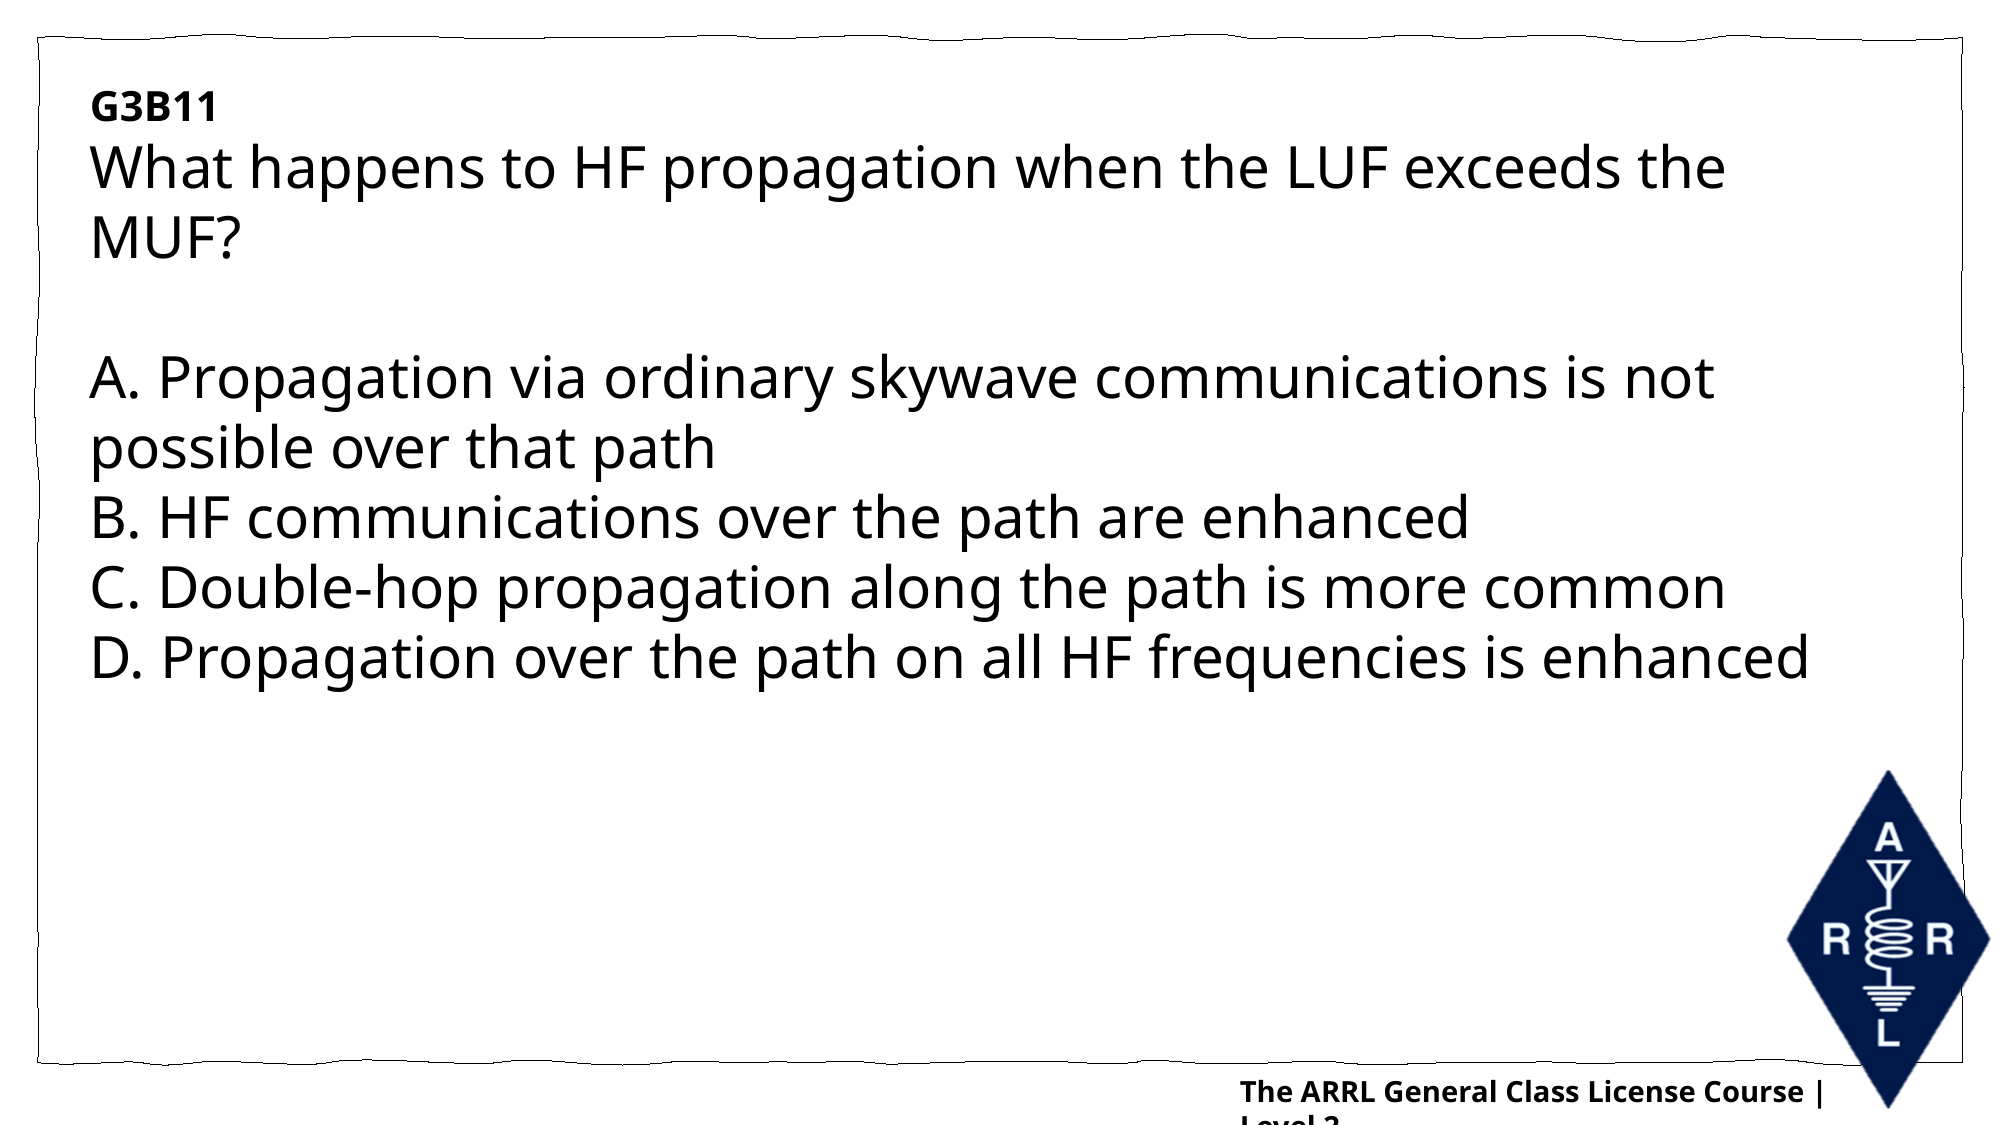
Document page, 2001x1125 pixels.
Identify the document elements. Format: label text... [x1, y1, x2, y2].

picture [1773, 752, 1999, 1125]
text_box G3B11 What happens to HF propagation when the LUF exceeds the MUF? A. Propagation via ordinary skywave communications is not possible over that path B. HF communications over the path are enhanced C. Double-hop propagation along the path is more common D. Propagation over the path on all HF frequencies is enhanced [75, 72, 1850, 698]
